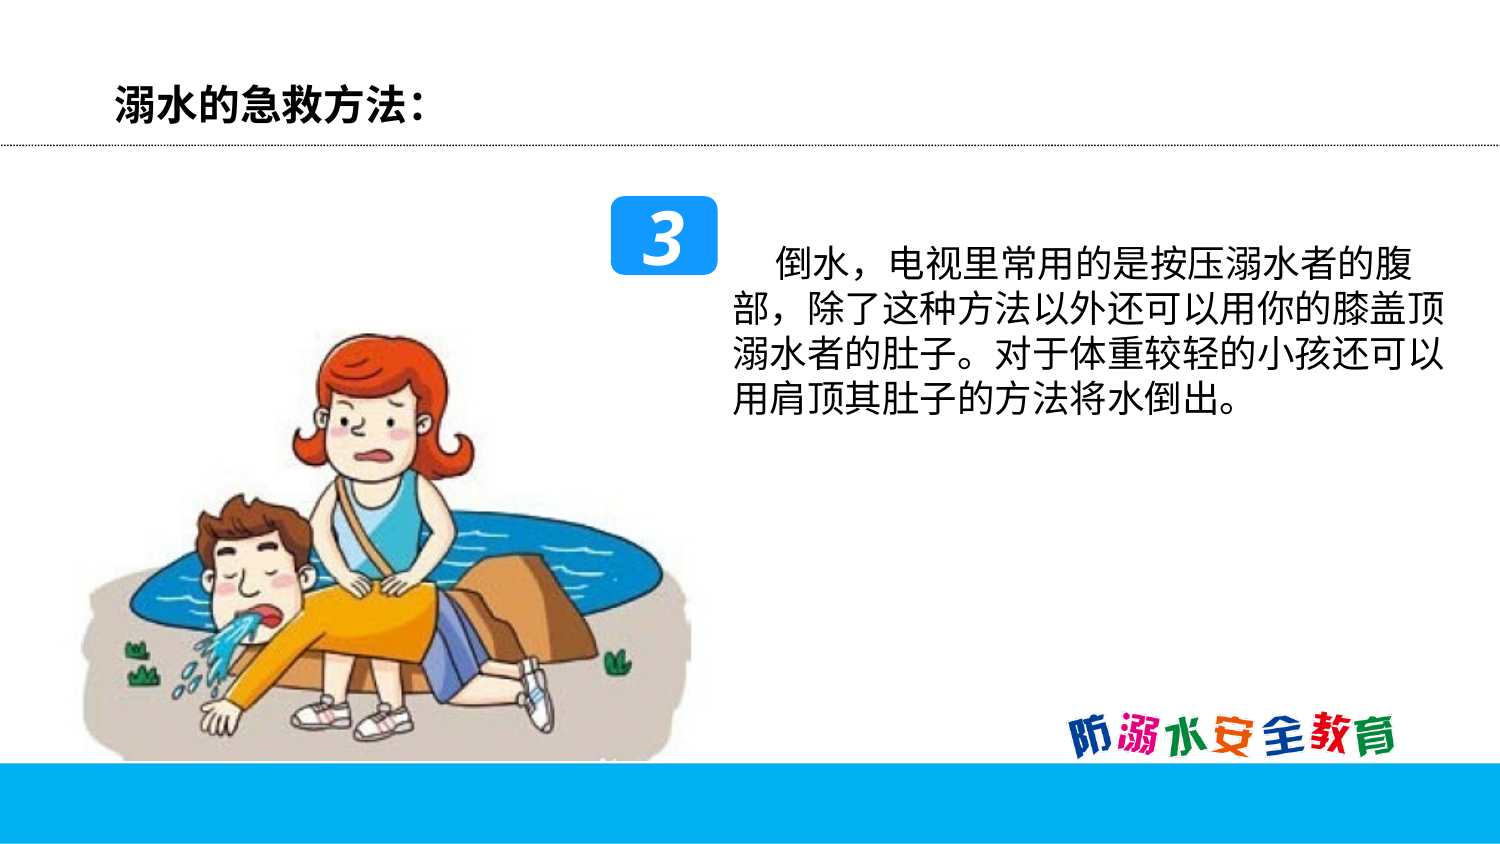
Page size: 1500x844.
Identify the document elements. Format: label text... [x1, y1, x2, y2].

text_box 倒水，电视里常用的是按压溺水者的腹部，除了这种方法以外还可以用你的膝盖顶溺水者的肚子。对于体重较轻的小孩还可以用肩顶其肚子的方法将水倒出。 [717, 232, 1468, 428]
text_box [0, 763, 1500, 844]
picture [1045, 671, 1449, 763]
text_box 3 [610, 196, 718, 275]
text_box 溺水的急救方法： [100, 71, 538, 137]
picture [18, 328, 718, 762]
